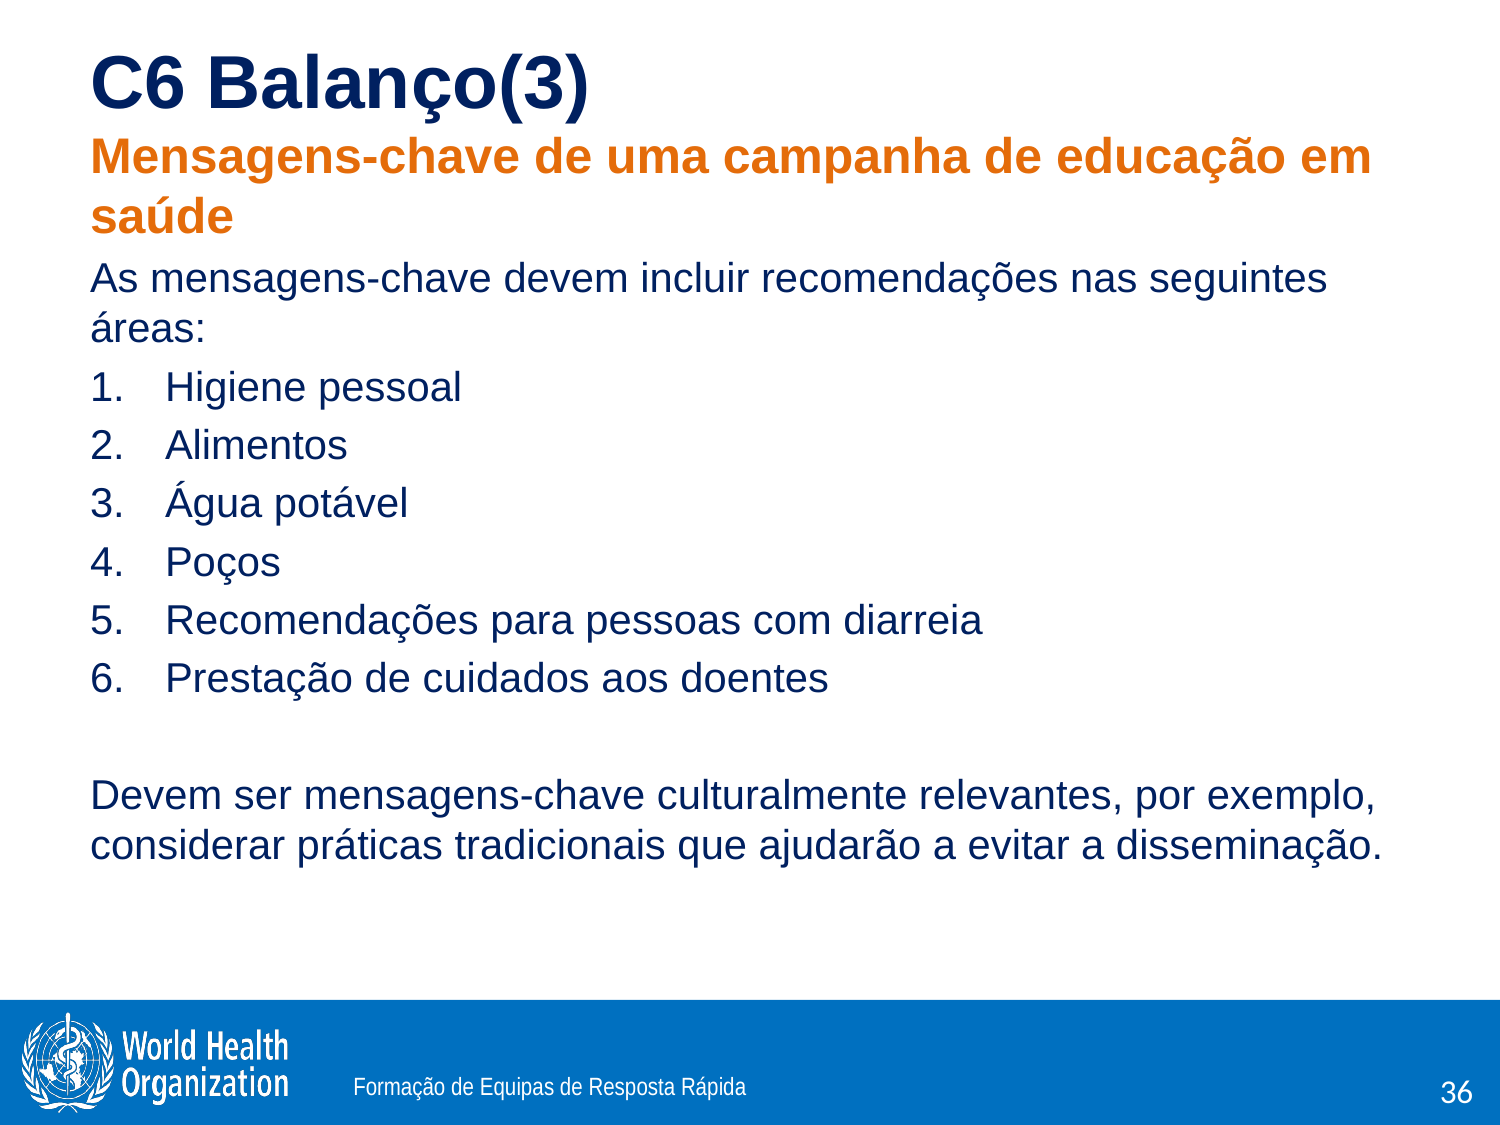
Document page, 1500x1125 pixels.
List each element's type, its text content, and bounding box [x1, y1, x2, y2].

title C6 Balanço(3) Mensagens-chave de uma campanha de educação em saúde [75, 45, 1425, 233]
picture [21, 1012, 288, 1113]
list As mensagens-chave devem incluir recomendações nas seguintes áreas: Higiene pessoal Alimentos Água potável Poços Recomendações para pessoas com diarreia Prestação de cuidados aos doentes Devem ser mensagens-chave culturalmente relevantes, por exemplo, considerar práticas tradicionais que ajudarão a evitar a disseminação. [75, 243, 1425, 986]
